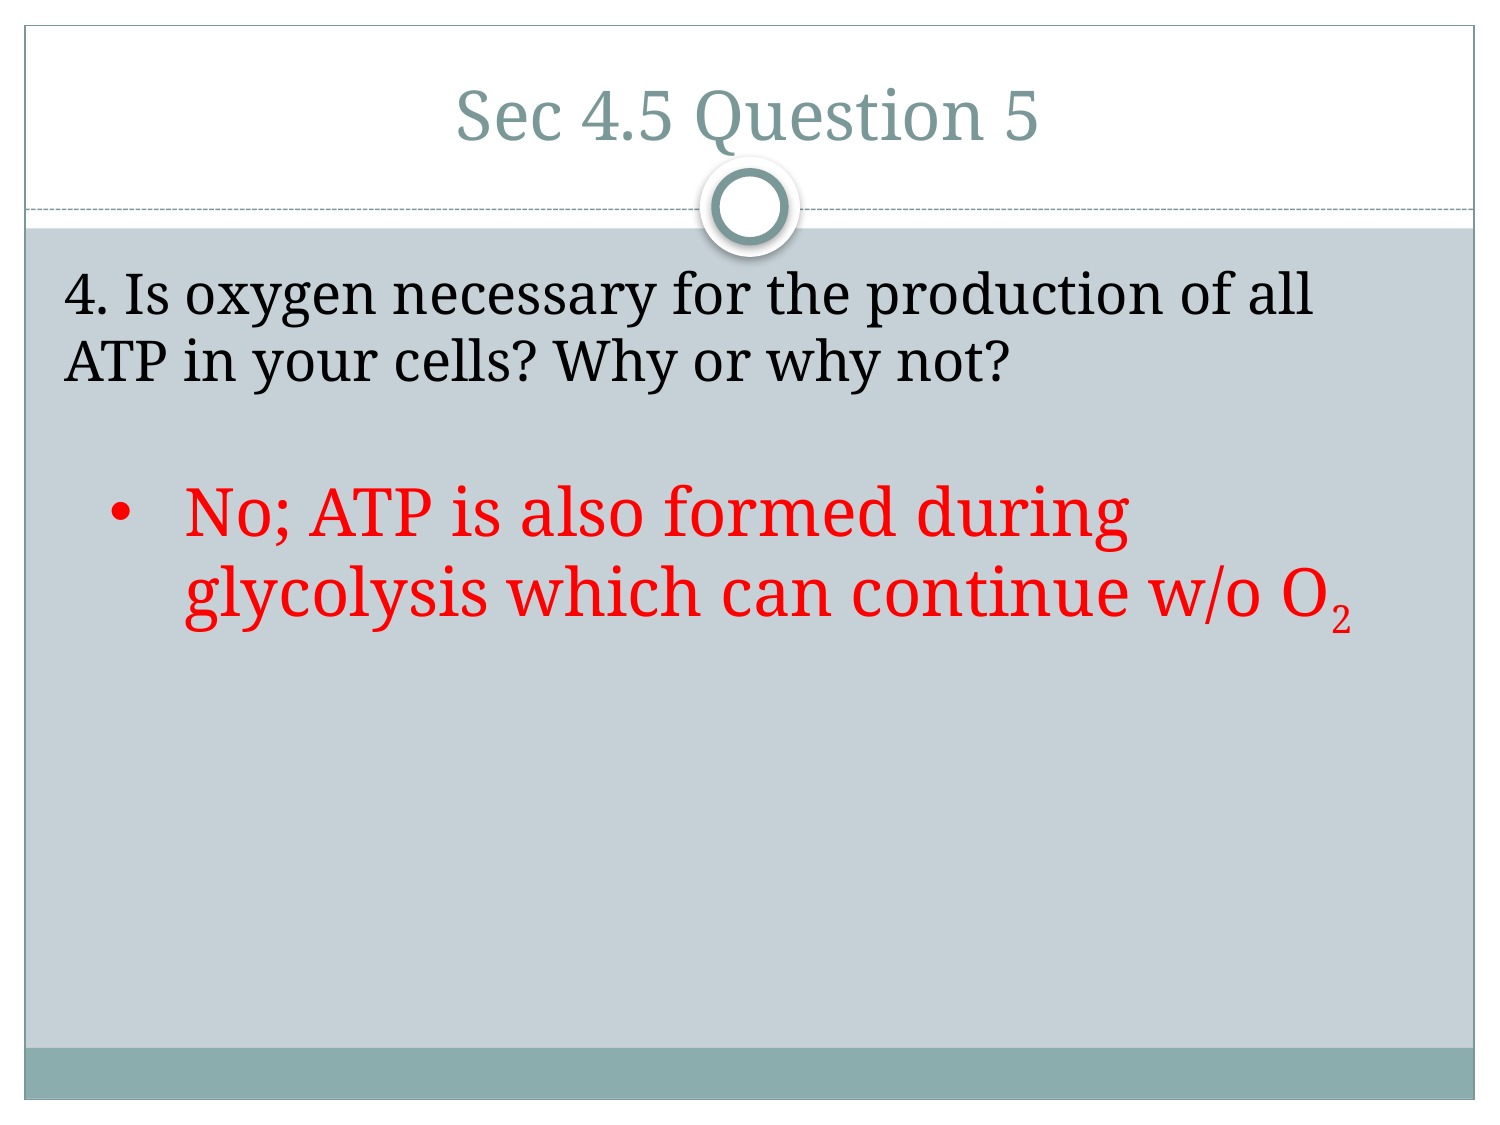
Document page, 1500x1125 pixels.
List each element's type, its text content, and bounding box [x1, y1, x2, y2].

title Sec 4.5 Question 5 [49, 37, 1450, 162]
text_box No; ATP is also formed during glycolysis which can continue w/o O2 [94, 462, 1445, 649]
list 4. Is oxygen necessary for the production of all ATP in your cells? Why or why not? [49, 250, 1445, 1001]
